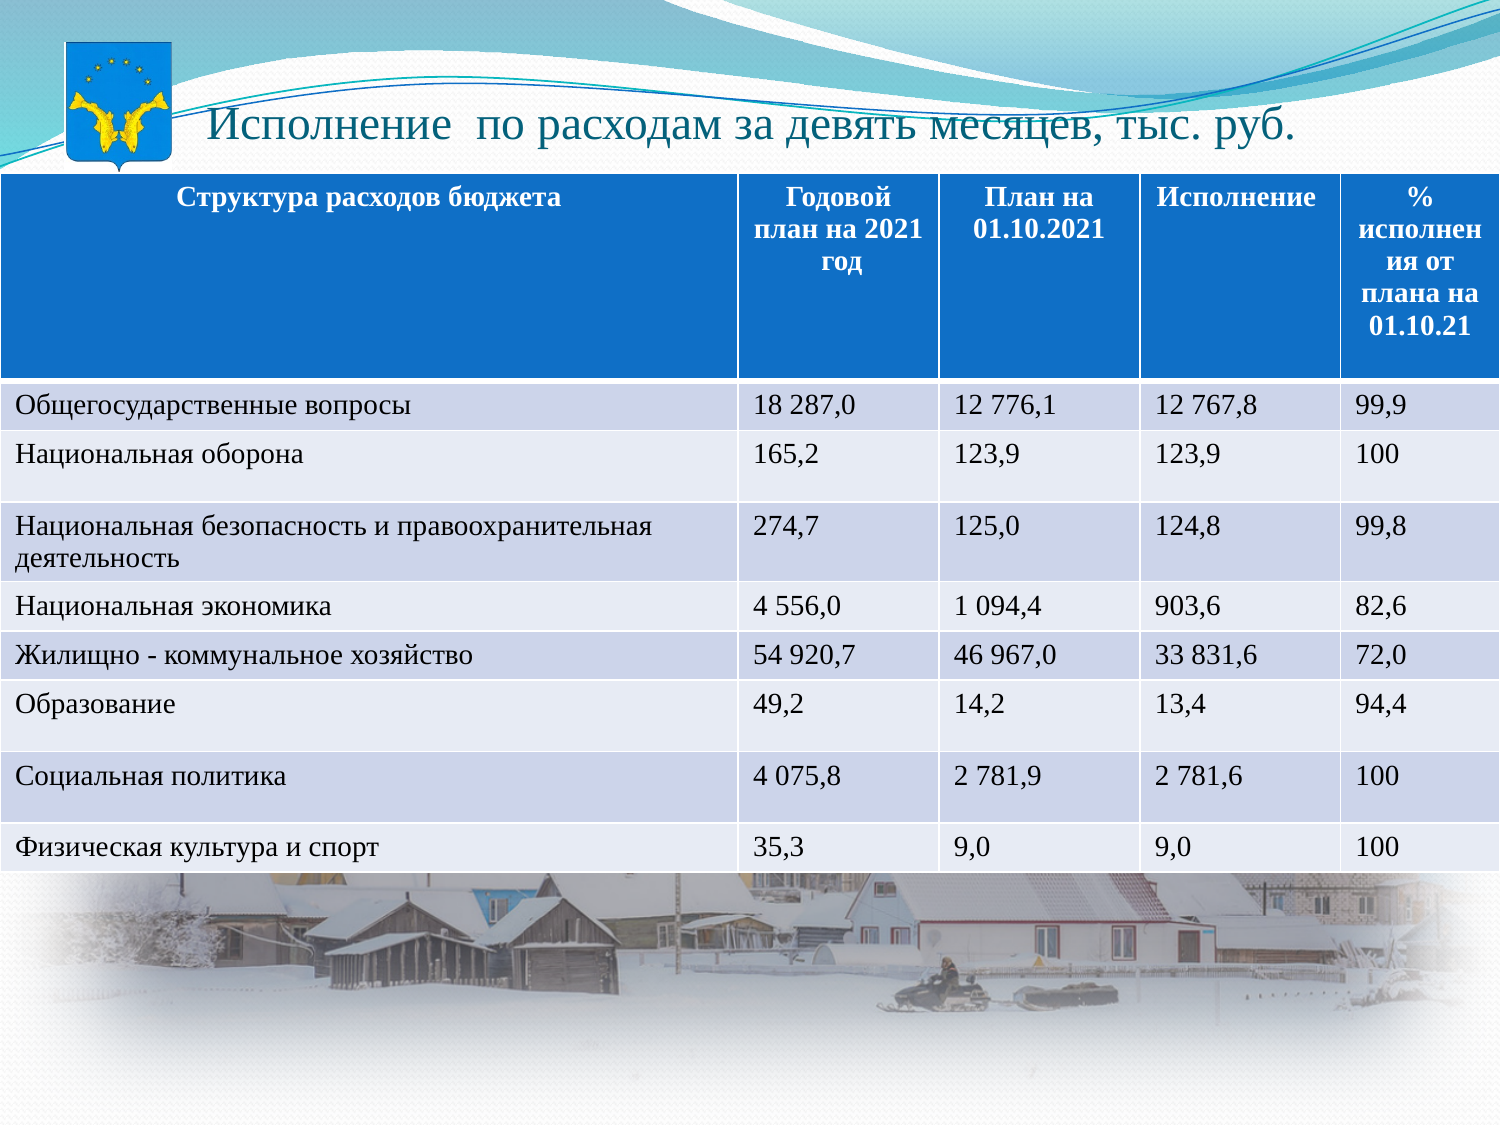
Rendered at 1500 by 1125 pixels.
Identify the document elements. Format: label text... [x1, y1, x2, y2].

table_cell 46 967,0 [940, 632, 1139, 656]
table_cell 124,8 [1141, 503, 1340, 581]
table_cell 72,0 [1341, 632, 1499, 656]
table_cell 99,8 [1341, 503, 1499, 581]
table_header Исполнение [1141, 174, 1340, 378]
table_cell 33 831,6 [1141, 632, 1340, 656]
table_cell 123,9 [1141, 431, 1340, 501]
table_cell 123,9 [940, 431, 1139, 501]
table_cell 100 [1341, 431, 1499, 501]
table_header % исполнения от плана на 01.10.21 [1341, 174, 1499, 378]
table_cell 18 287,0 [739, 384, 938, 430]
table_cell 82,6 [1341, 582, 1499, 630]
table_cell 4 556,0 [739, 582, 938, 630]
picture [0, 656, 1500, 1125]
table_cell 12 767,8 [1141, 384, 1340, 430]
table_header Годовой план на 2021 год [739, 174, 938, 378]
table_header План на 01.10.2021 [940, 174, 1139, 378]
table_cell Национальная оборона [1, 431, 737, 501]
table_cell 54 920,7 [739, 632, 938, 656]
picture [64, 42, 172, 173]
title Исполнение по расходам за девять месяцев, тыс. руб. [206, 78, 1329, 149]
table_cell 125,0 [940, 503, 1139, 581]
table_cell 165,2 [739, 431, 938, 501]
table_cell 1 094,4 [940, 582, 1139, 630]
table_cell Общегосударственные вопросы [1, 384, 737, 430]
table_header Структура расходов бюджета [1, 174, 737, 378]
table_cell 0103 [58, 174, 177, 185]
table_cell Жилищно - коммунальное хозяйство [1, 632, 737, 656]
table_cell 274,7 [739, 503, 938, 581]
table_cell 99,9 [1341, 384, 1499, 430]
table_cell Национальная безопасность и правоохранительная деятельность [1, 503, 737, 581]
table_cell 903,6 [1141, 582, 1340, 630]
table_cell Национальная экономика [1, 582, 737, 630]
table_cell 12 776,1 [940, 384, 1139, 430]
